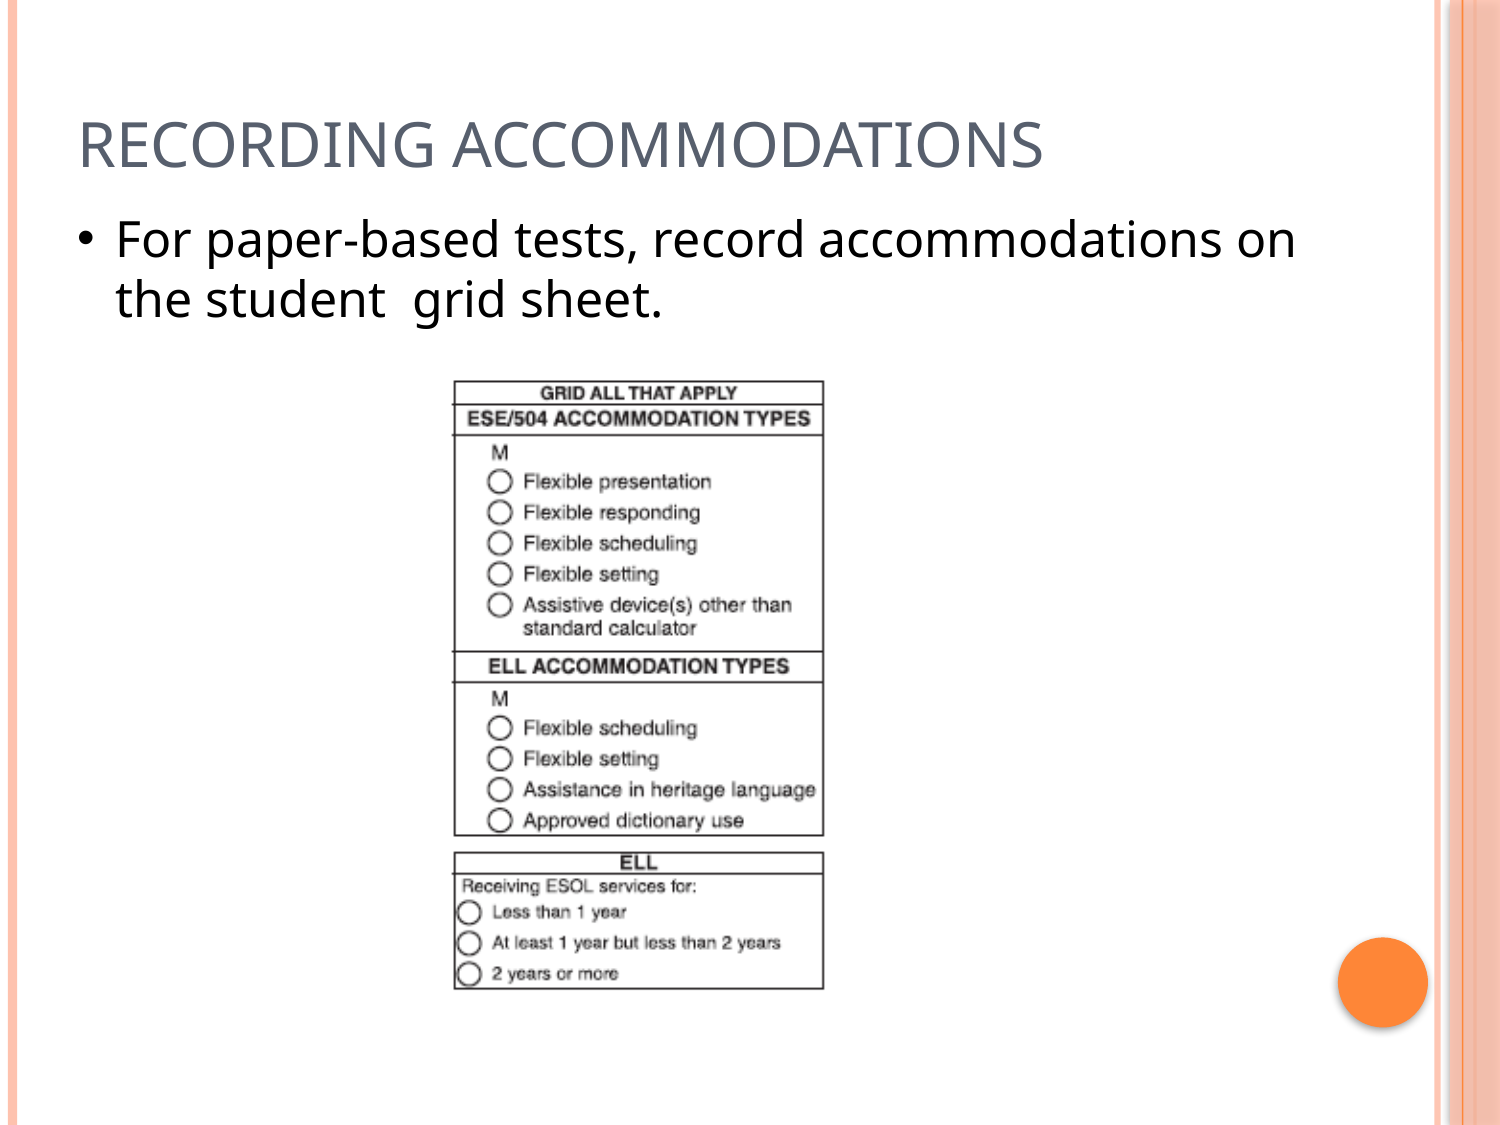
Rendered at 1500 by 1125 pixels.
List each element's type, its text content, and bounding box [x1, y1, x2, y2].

text_box For paper-based tests, record accommodations on the student grid sheet. [62, 199, 1400, 335]
title Recording Accommodations [62, 0, 1288, 188]
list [436, 374, 826, 1016]
